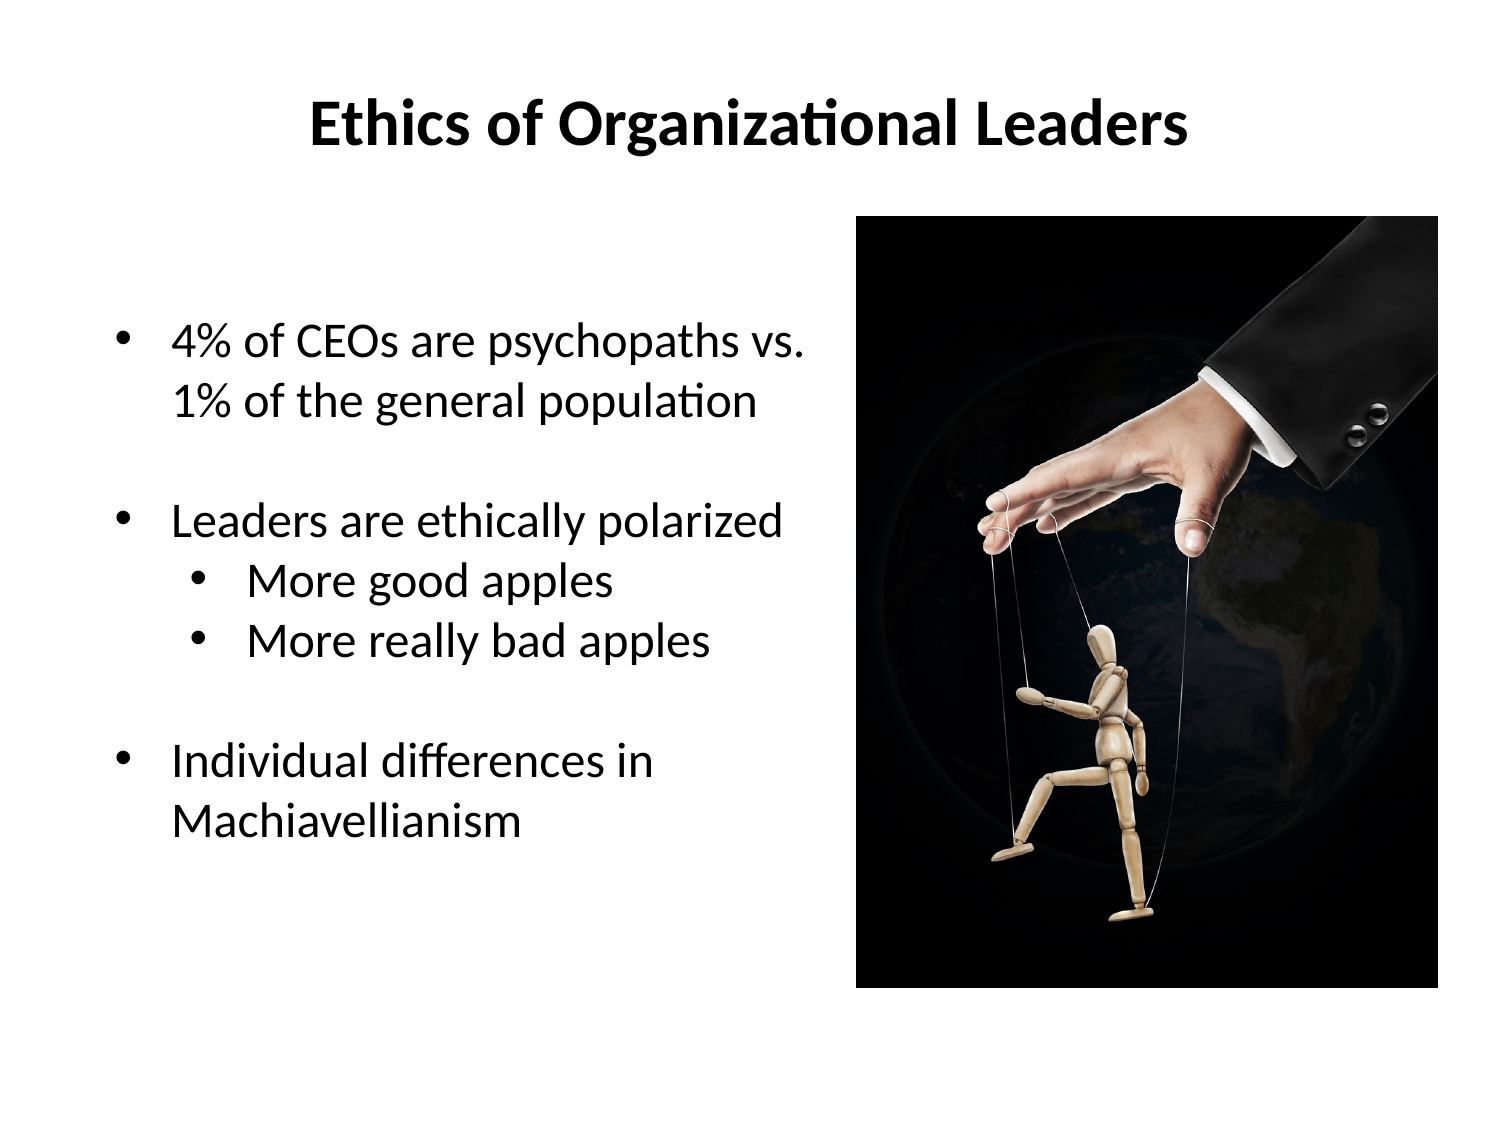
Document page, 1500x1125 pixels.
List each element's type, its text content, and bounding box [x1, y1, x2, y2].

title Ethics of Organizational Leaders [75, 24, 1425, 213]
picture [856, 215, 1438, 988]
text_box 4% of CEOs are psychopaths vs. 1% of the general population Leaders are ethically polarized More good apples More really bad apples Individual differences in Machiavellianism [99, 299, 838, 855]
